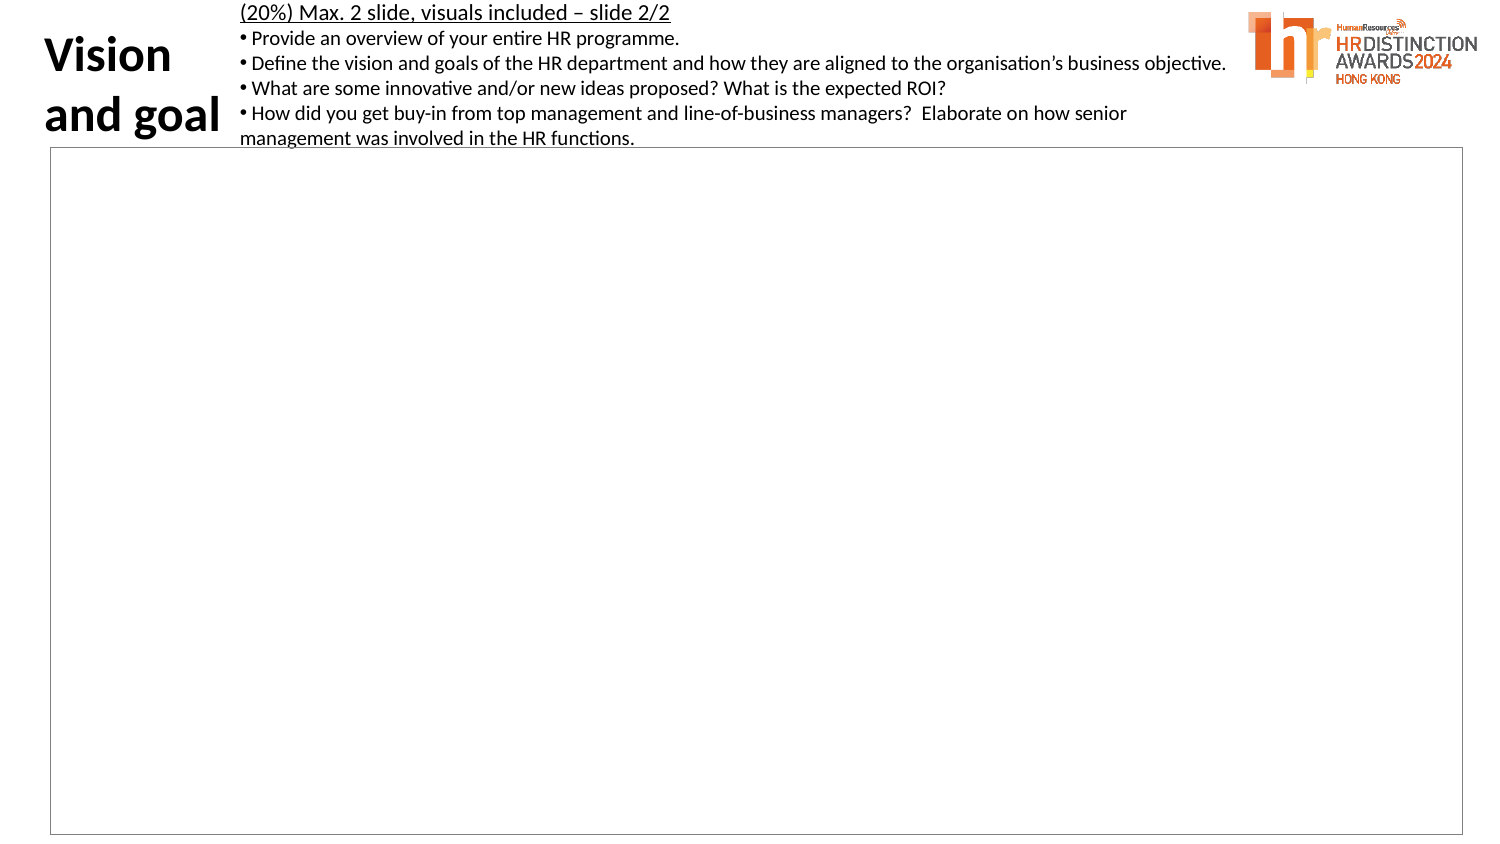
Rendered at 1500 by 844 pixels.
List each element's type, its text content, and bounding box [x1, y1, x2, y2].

picture [1250, 0, 1500, 96]
text_box Vision and goal [29, 15, 225, 147]
text_box (20%) Max. 2 slide, visuals included – slide 2/2 Provide an overview of your entire HR programme. Define the vision and goals of the HR department and how they are aligned to the organisation’s business objective. What are some innovative and/or new ideas proposed? What is the expected ROI? How did you get buy-in from top management and line-of-business managers? Elaborate on how senior management was involved in the HR functions. [225, 0, 1250, 147]
table_header [51, 148, 1462, 834]
